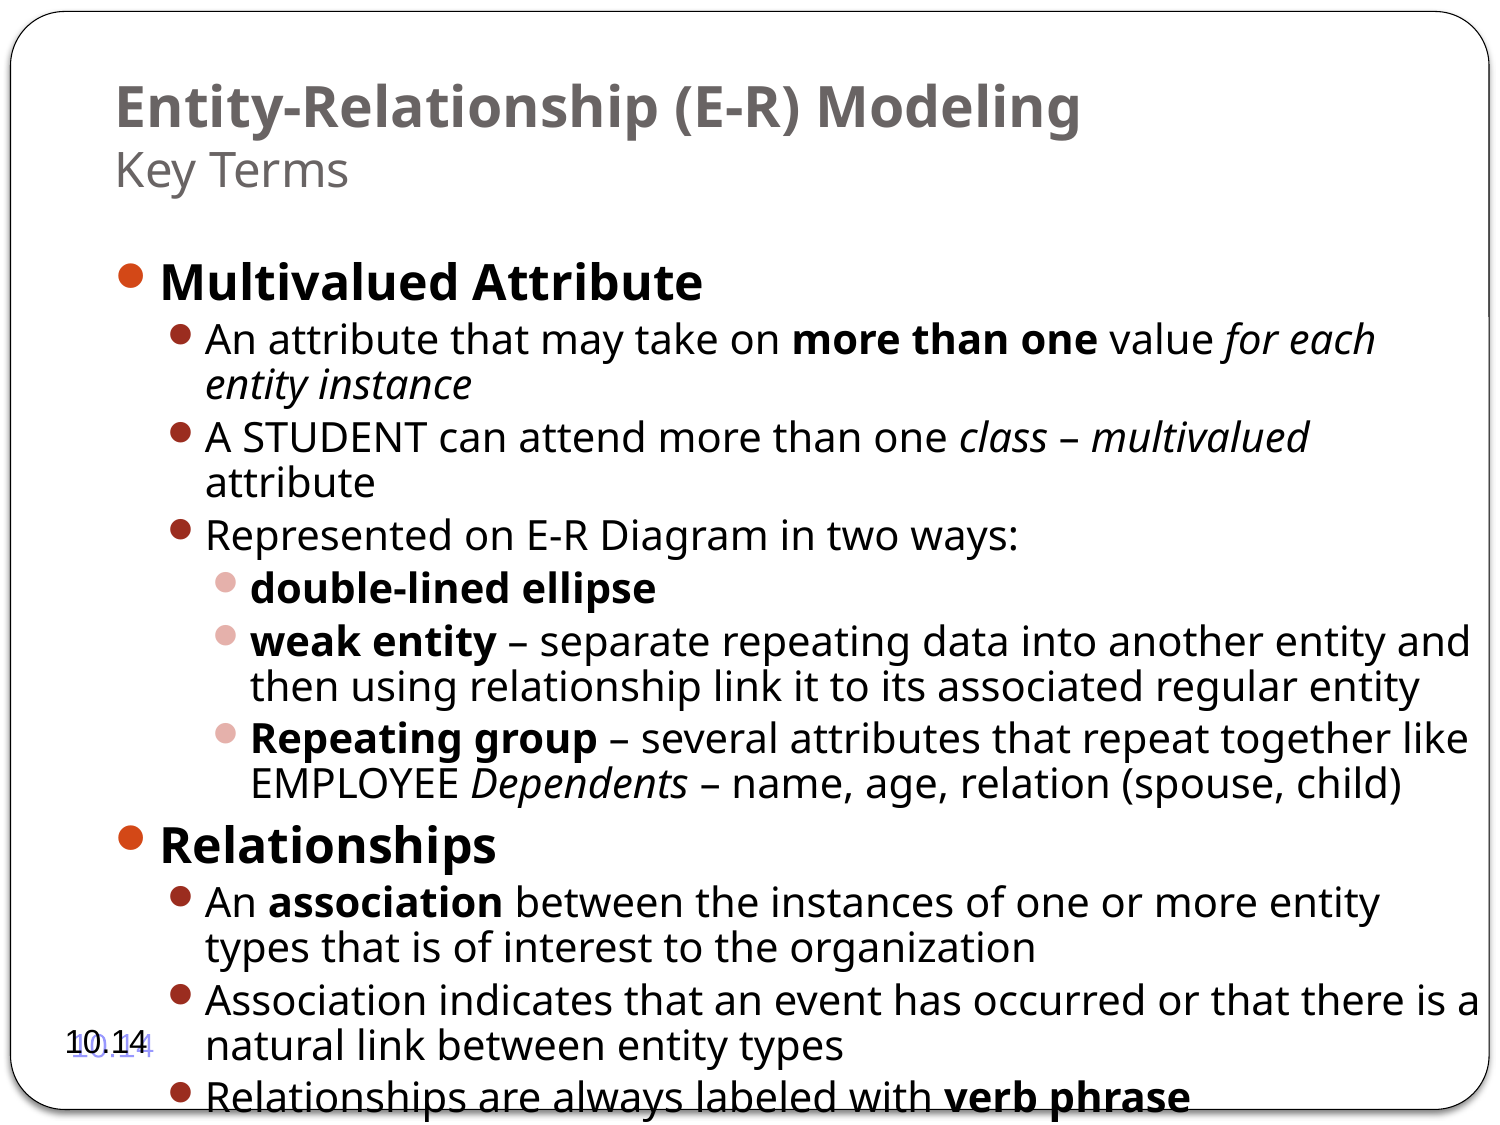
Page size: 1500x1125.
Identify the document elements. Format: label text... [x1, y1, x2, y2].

list Multivalued Attribute An attribute that may take on more than one value for each entity instance A STUDENT can attend more than one class – multivalued attribute Represented on E-R Diagram in two ways: double-lined ellipse weak entity – separate repeating data into another entity and then using relationship link it to its associated regular entity Repeating group – several attributes that repeat together like EMPLOYEE Dependents – name, age, relation (spouse, child) Relationships An association between the instances of one or more entity types that is of interest to the organization Association indicates that an event has occurred or that there is a natural link between entity types Relationships are always labeled with verb phrase [99, 249, 1500, 1125]
title Entity-Relationship (E-R) Modeling Key Terms [99, 62, 1375, 213]
text_box 10.14 [37, 1012, 175, 1107]
